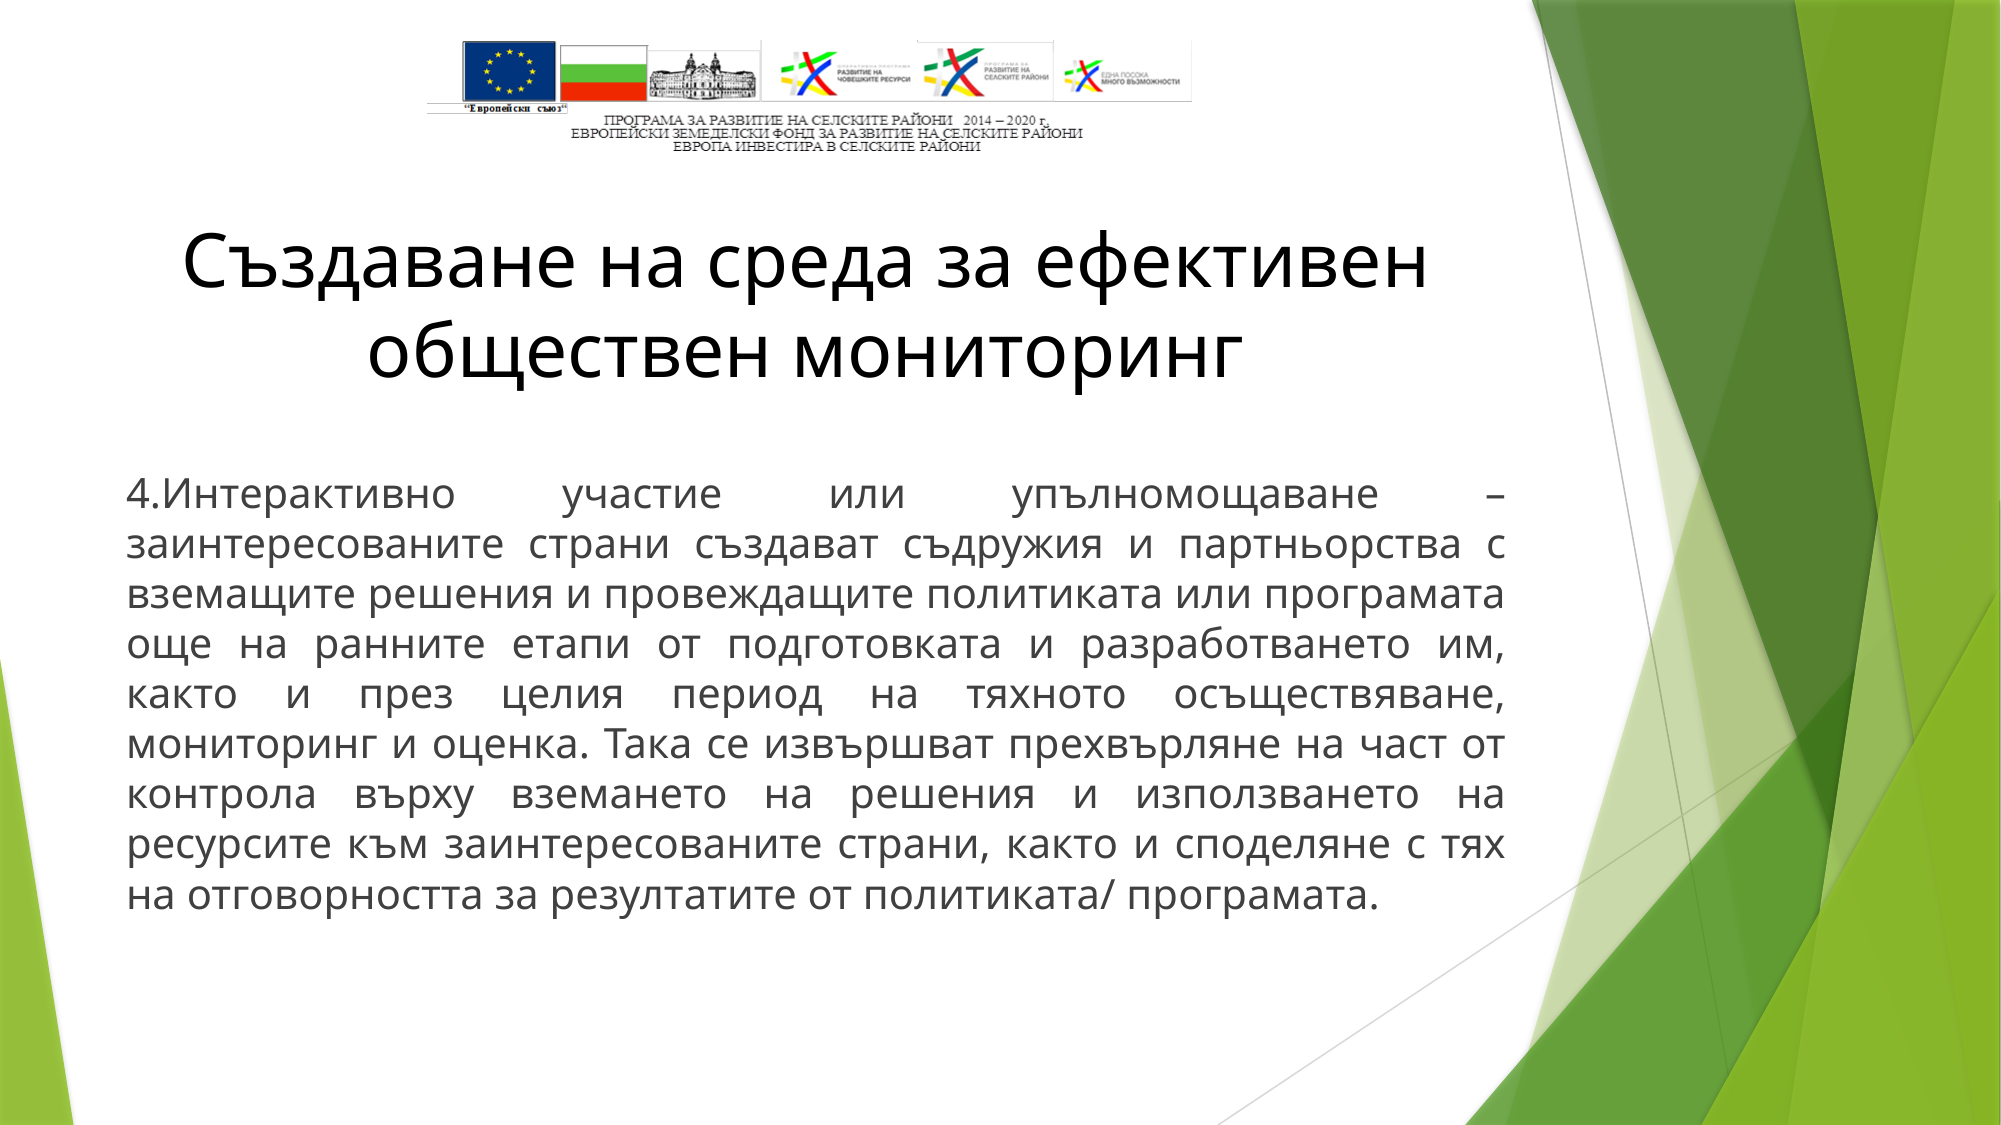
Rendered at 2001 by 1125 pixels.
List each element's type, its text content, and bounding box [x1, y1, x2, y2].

picture [426, 39, 1227, 156]
list 4.Интерактивно участие или упълномощаване – заинтересованите страни създават съдружия и партньорства с вземащите решения и провеждащите политиката или програмата още на ранните етапи от подготовката и разработването им, както и през целия период на тяхното осъществяване, мониторинг и оценка. Така се извършват прехвърляне на част от контрола върху вземането на решения и използването на ресурсите към заинтересованите страни, както и споделяне с тях на отговорността за резултатите от политиката/ програмата. [111, 459, 1522, 1005]
title Създаване на среда за ефективен обществен мониторинг [100, 204, 1512, 422]
